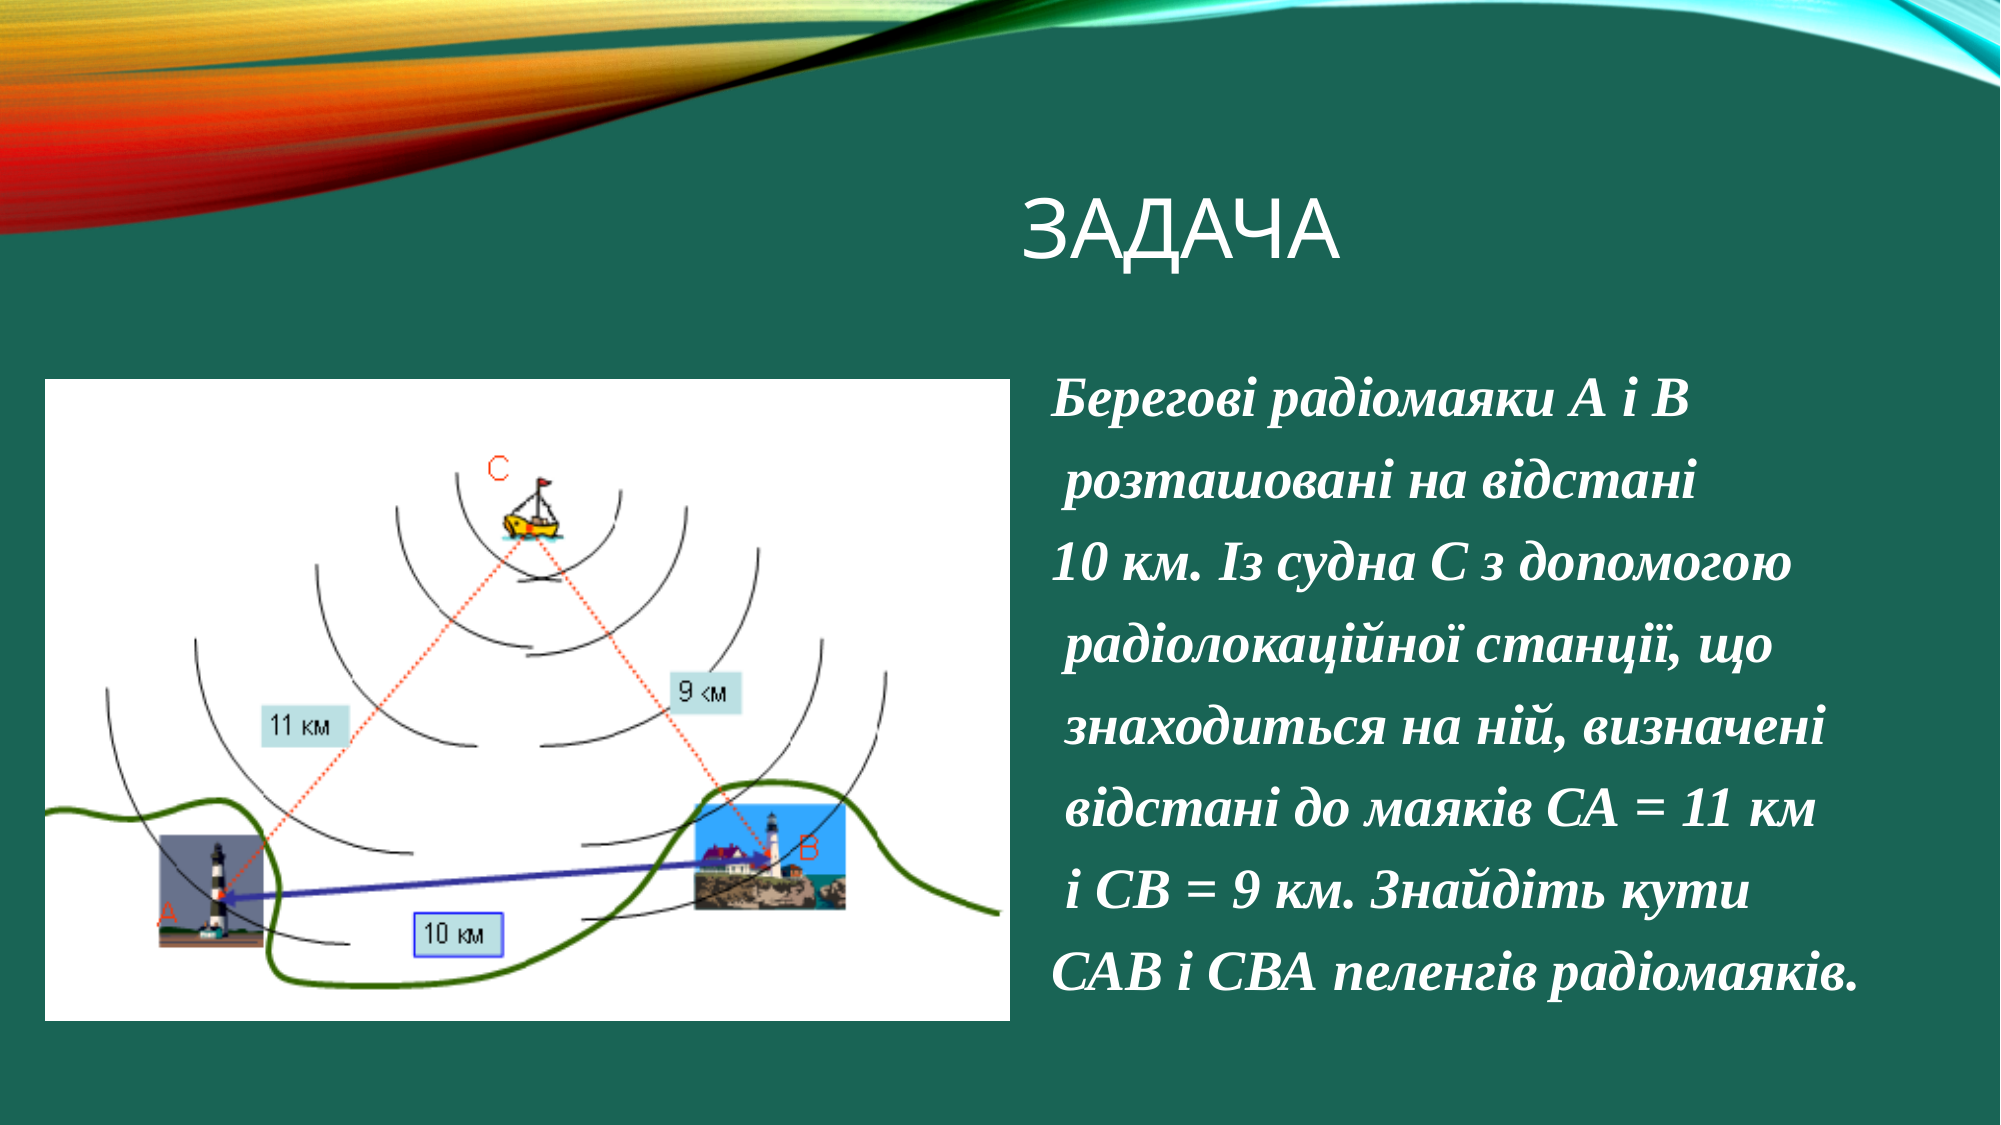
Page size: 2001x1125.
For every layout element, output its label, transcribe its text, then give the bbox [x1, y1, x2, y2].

picture [0, 0, 2000, 237]
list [45, 379, 1010, 1021]
title задача [474, 125, 1888, 338]
list Берегові радіомаяки А і В розташовані на відстані 10 км. Із судна С з допомогою радіолокаційної станції, що знаходиться на ній, визначені відстані до маяків СА = 11 км і СВ = 9 км. Знайдіть кути САВ і СВА пеленгів радіомаяків. [1036, 360, 1888, 1021]
